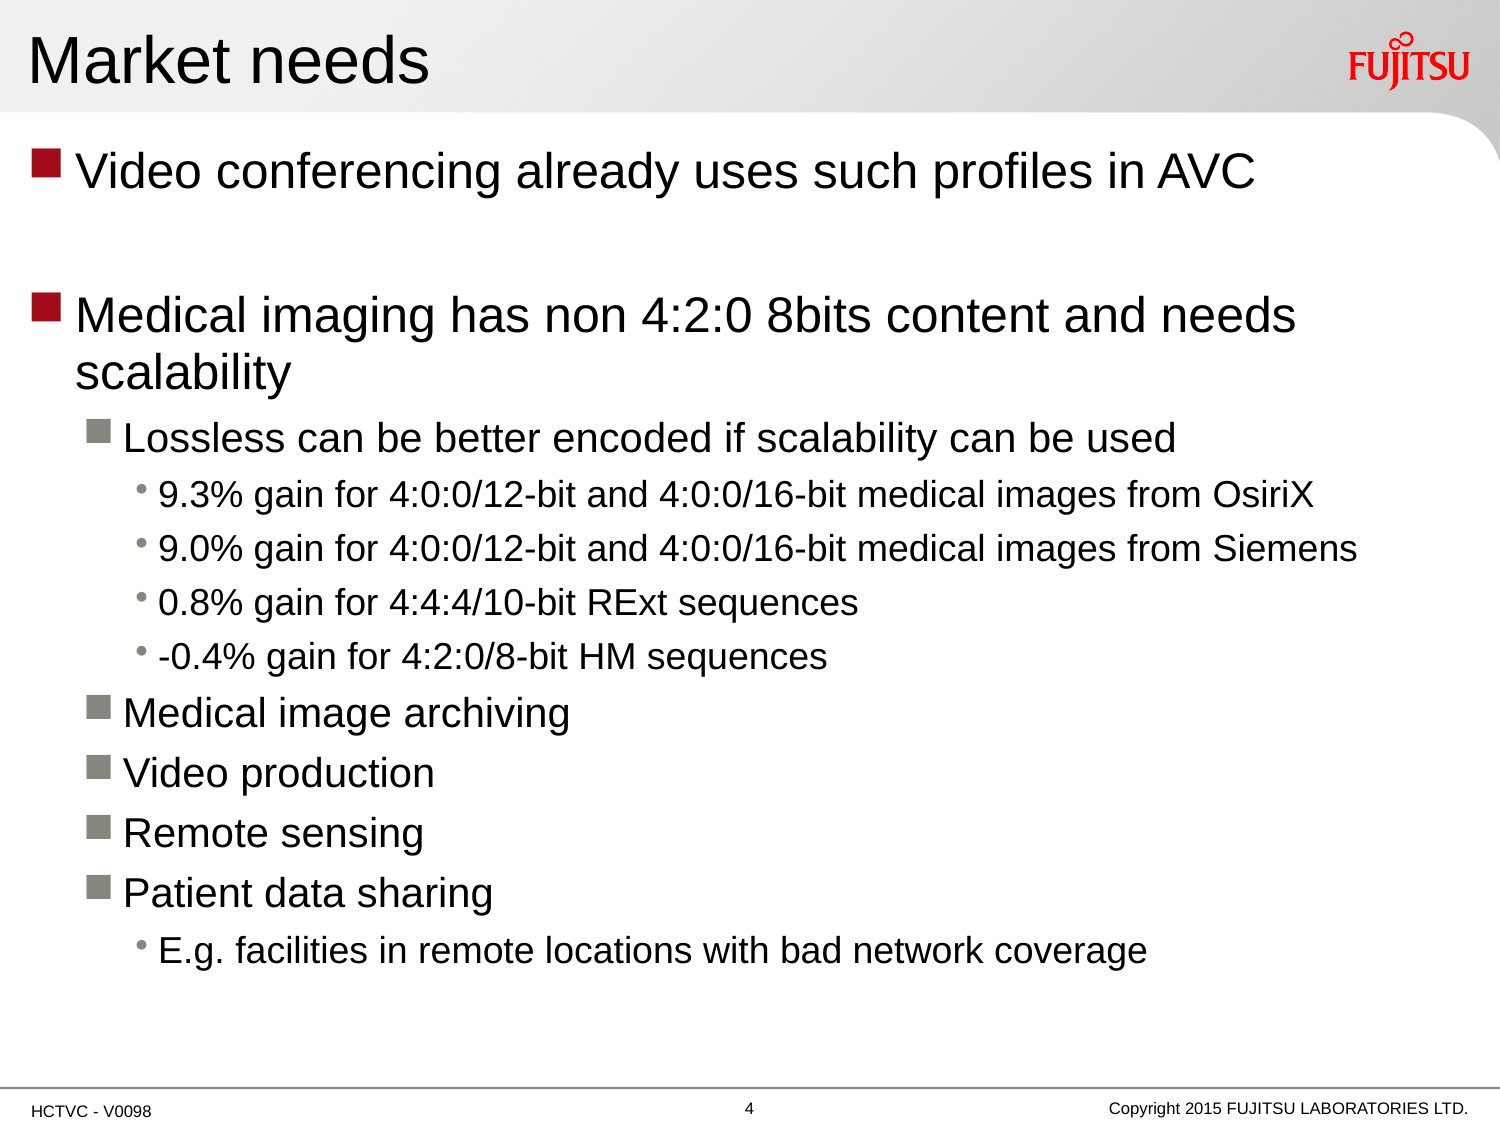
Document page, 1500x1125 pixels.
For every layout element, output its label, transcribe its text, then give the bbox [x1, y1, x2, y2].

footer Copyright 2015 FUJITSU LABORATORIES LTD. [809, 1091, 1470, 1125]
picture [0, 0, 1500, 176]
slide_number 3 [705, 1091, 794, 1125]
title Market needs [27, 0, 1317, 114]
list Video conferencing already uses such profiles in AVC Medical imaging has non 4:2:0 8bits content and needs scalability Lossless can be better encoded if scalability can be used 9.3% gain for 4:0:0/12-bit and 4:0:0/16-bit medical images from OsiriX 9.0% gain for 4:0:0/12-bit and 4:0:0/16-bit medical images from Siemens 0.8% gain for 4:4:4/10-bit RExt sequences -0.4% gain for 4:2:0/8-bit HM sequences Medical image archiving Video production Remote sensing Patient data sharing E.g. facilities in remote locations with bad network coverage [27, 142, 1469, 1061]
